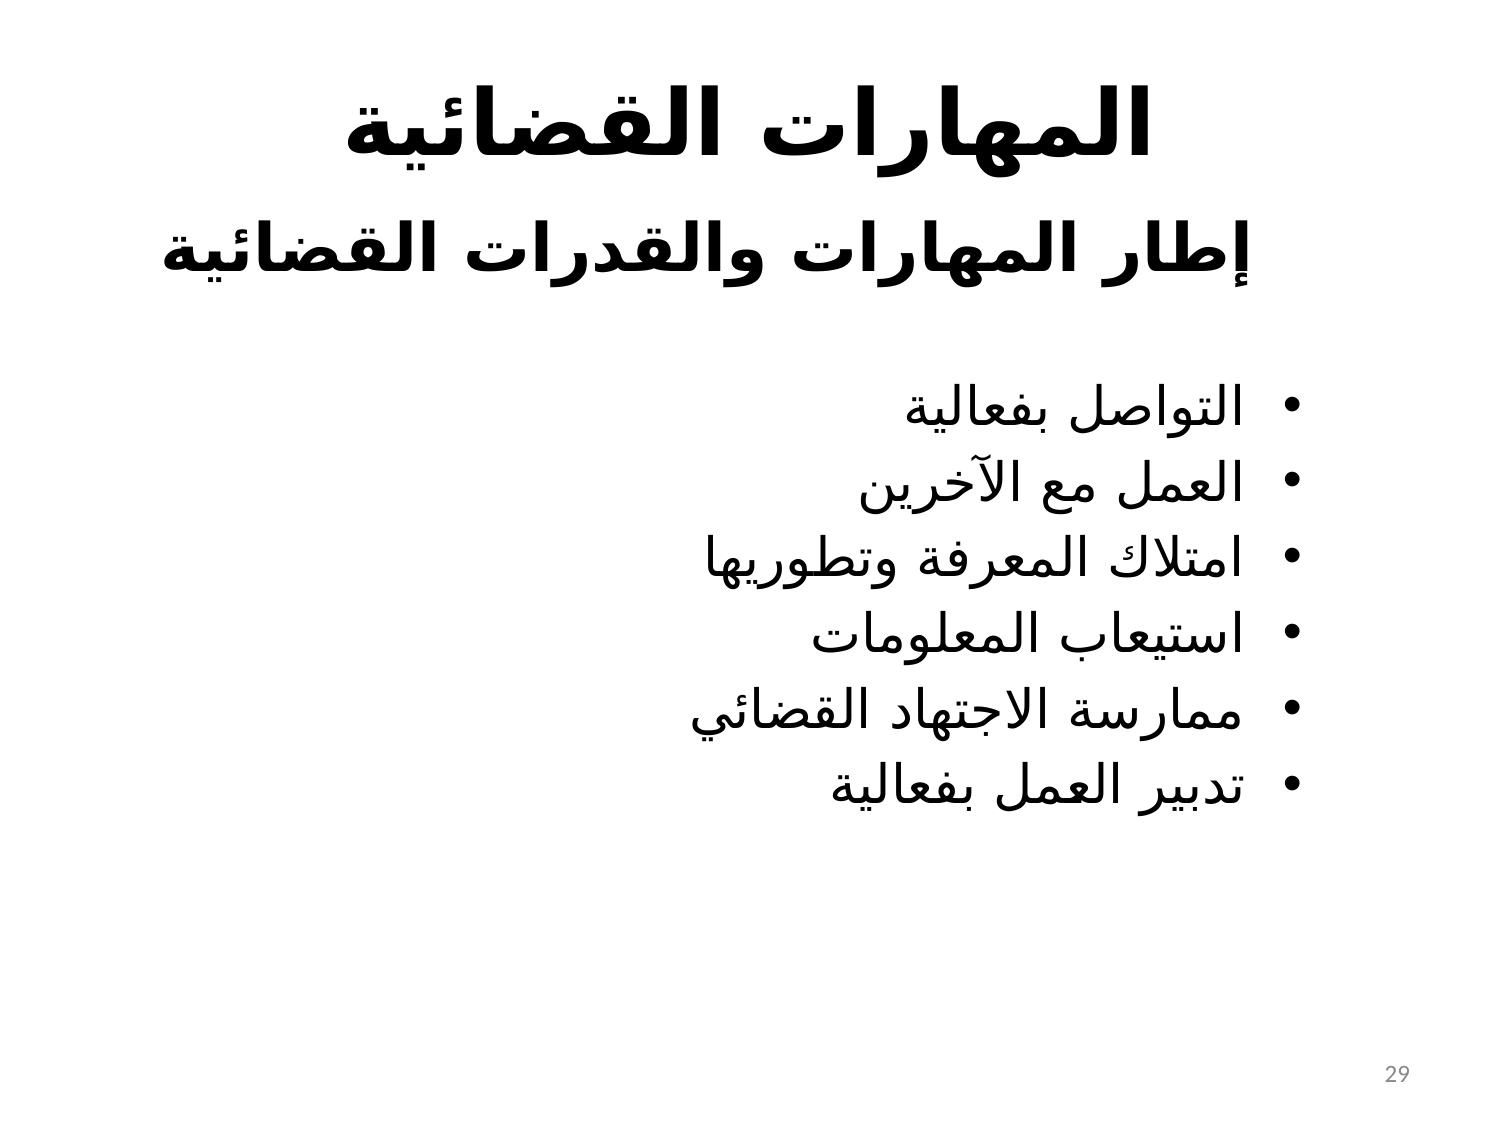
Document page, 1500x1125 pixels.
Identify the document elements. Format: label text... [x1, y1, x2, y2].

title المهارات القضائية [75, 24, 1425, 213]
slide_number 29 [1074, 1042, 1425, 1103]
text_box إطار المهارات والقدرات القضائية التواصل بفعالية العمل مع الآخرين امتلاك المعرفة وتطوريها استيعاب المعلومات ممارسة الاجتهاد القضائي تدبير العمل بفعالية [74, 197, 1317, 1073]
